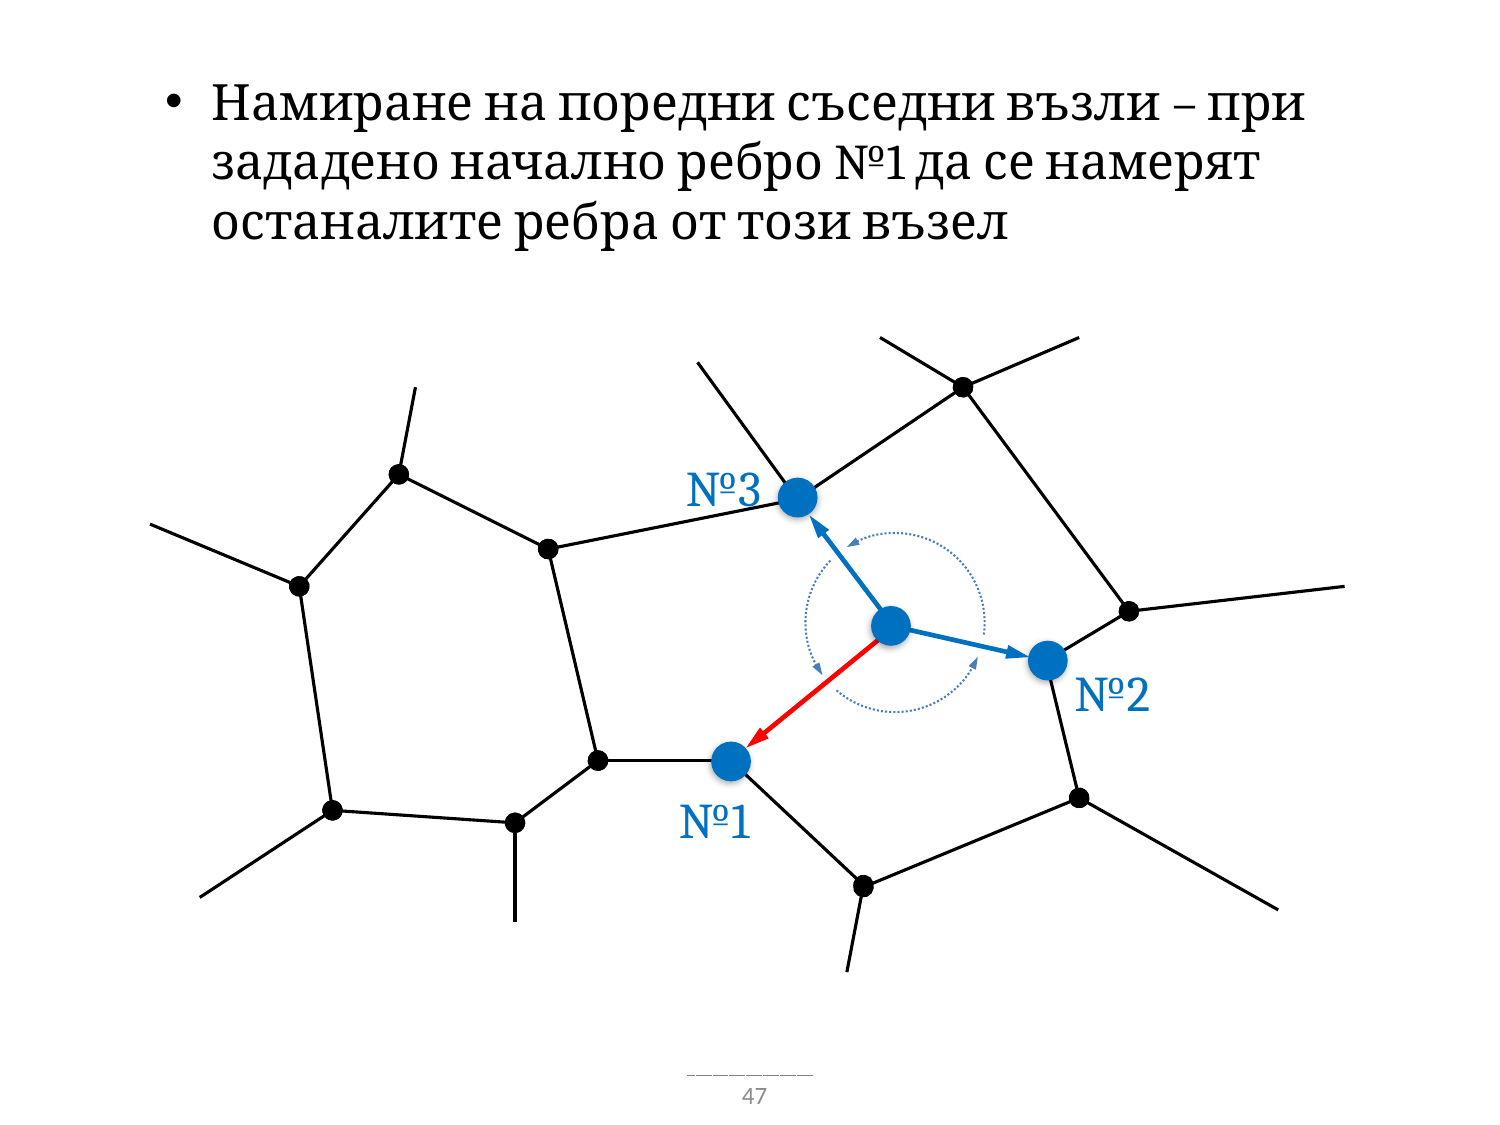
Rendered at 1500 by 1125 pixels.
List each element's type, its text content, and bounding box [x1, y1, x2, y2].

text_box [149, 337, 1345, 973]
list Намиране на поредни съседни възли – при зададено начално ребро №1 да се намерят останалите ребра от този възел [75, 62, 1450, 1063]
slide_number 47 [579, 1065, 930, 1125]
